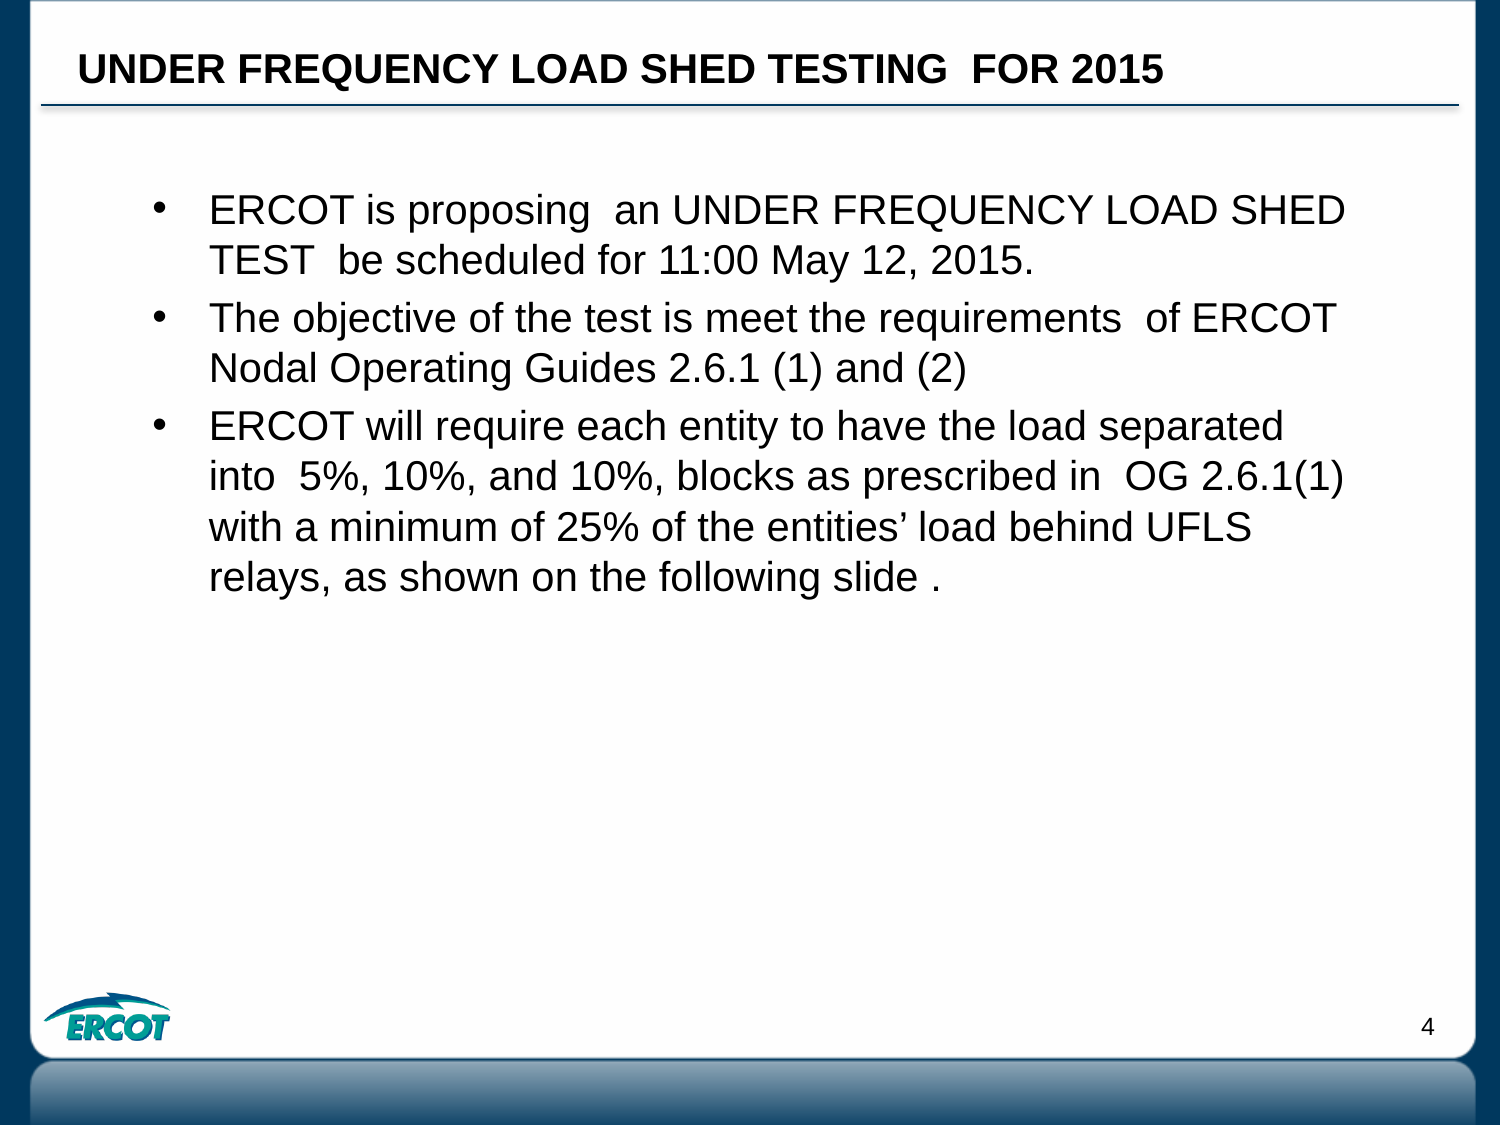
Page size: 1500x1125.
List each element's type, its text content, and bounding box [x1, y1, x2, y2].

list ERCOT is proposing an UNDER FREQUENCY LOAD SHED TEST be scheduled for 11:00 May 12, 2015. The objective of the test is meet the requirements of ERCOT Nodal Operating Guides 2.6.1 (1) and (2) ERCOT will require each entity to have the load separated into 5%, 10%, and 10%, blocks as prescribed in OG 2.6.1(1) with a minimum of 25% of the entities’ load behind UFLS relays, as shown on the following slide . [137, 174, 1372, 763]
title UNDER FREQUENCY LOAD SHED TESTING FOR 2015 [62, 29, 1450, 106]
picture [0, 0, 1500, 1125]
